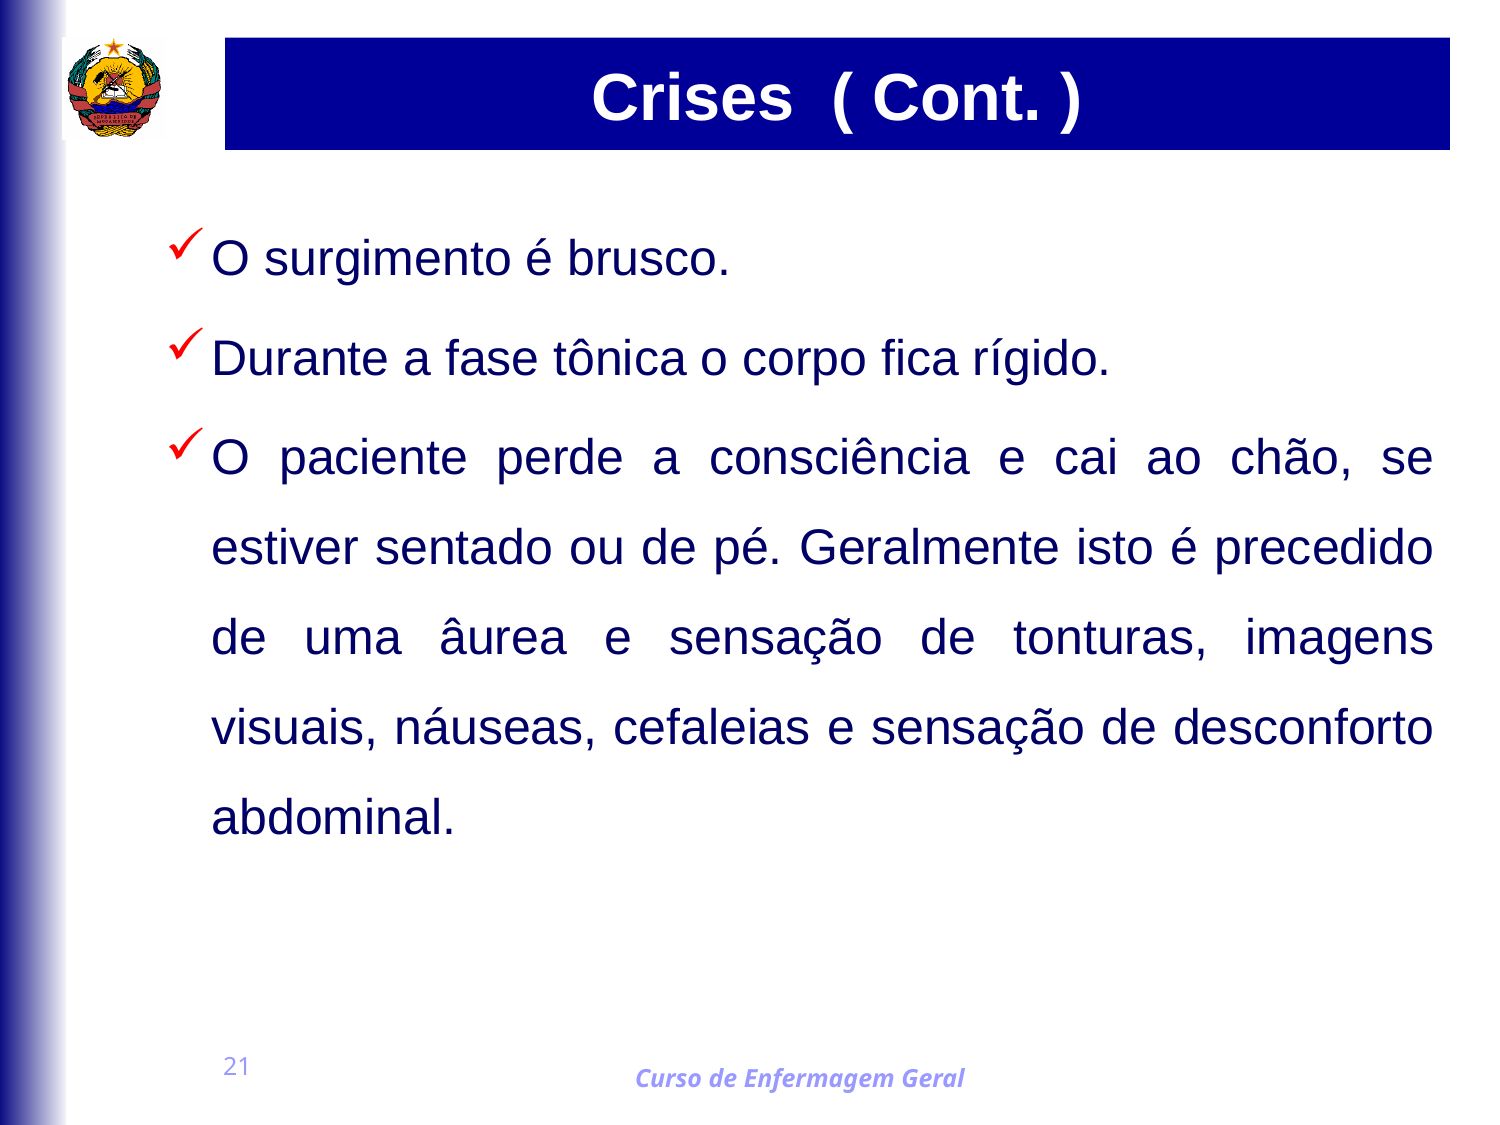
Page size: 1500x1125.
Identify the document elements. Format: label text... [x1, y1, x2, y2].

footer Curso de Enfermagem Geral [499, 1049, 1101, 1101]
slide_number 21 [62, 1037, 413, 1098]
title Crises ( Cont. ) [224, 37, 1451, 151]
list O surgimento é brusco. Durante a fase tônica o corpo fica rígido. O paciente perde a consciência e cai ao chão, se estiver sentado ou de pé. Geralmente isto é precedido de uma âurea e sensação de tonturas, imagens visuais, náuseas, cefaleias e sensação de desconforto abdominal. [74, 187, 1451, 1013]
